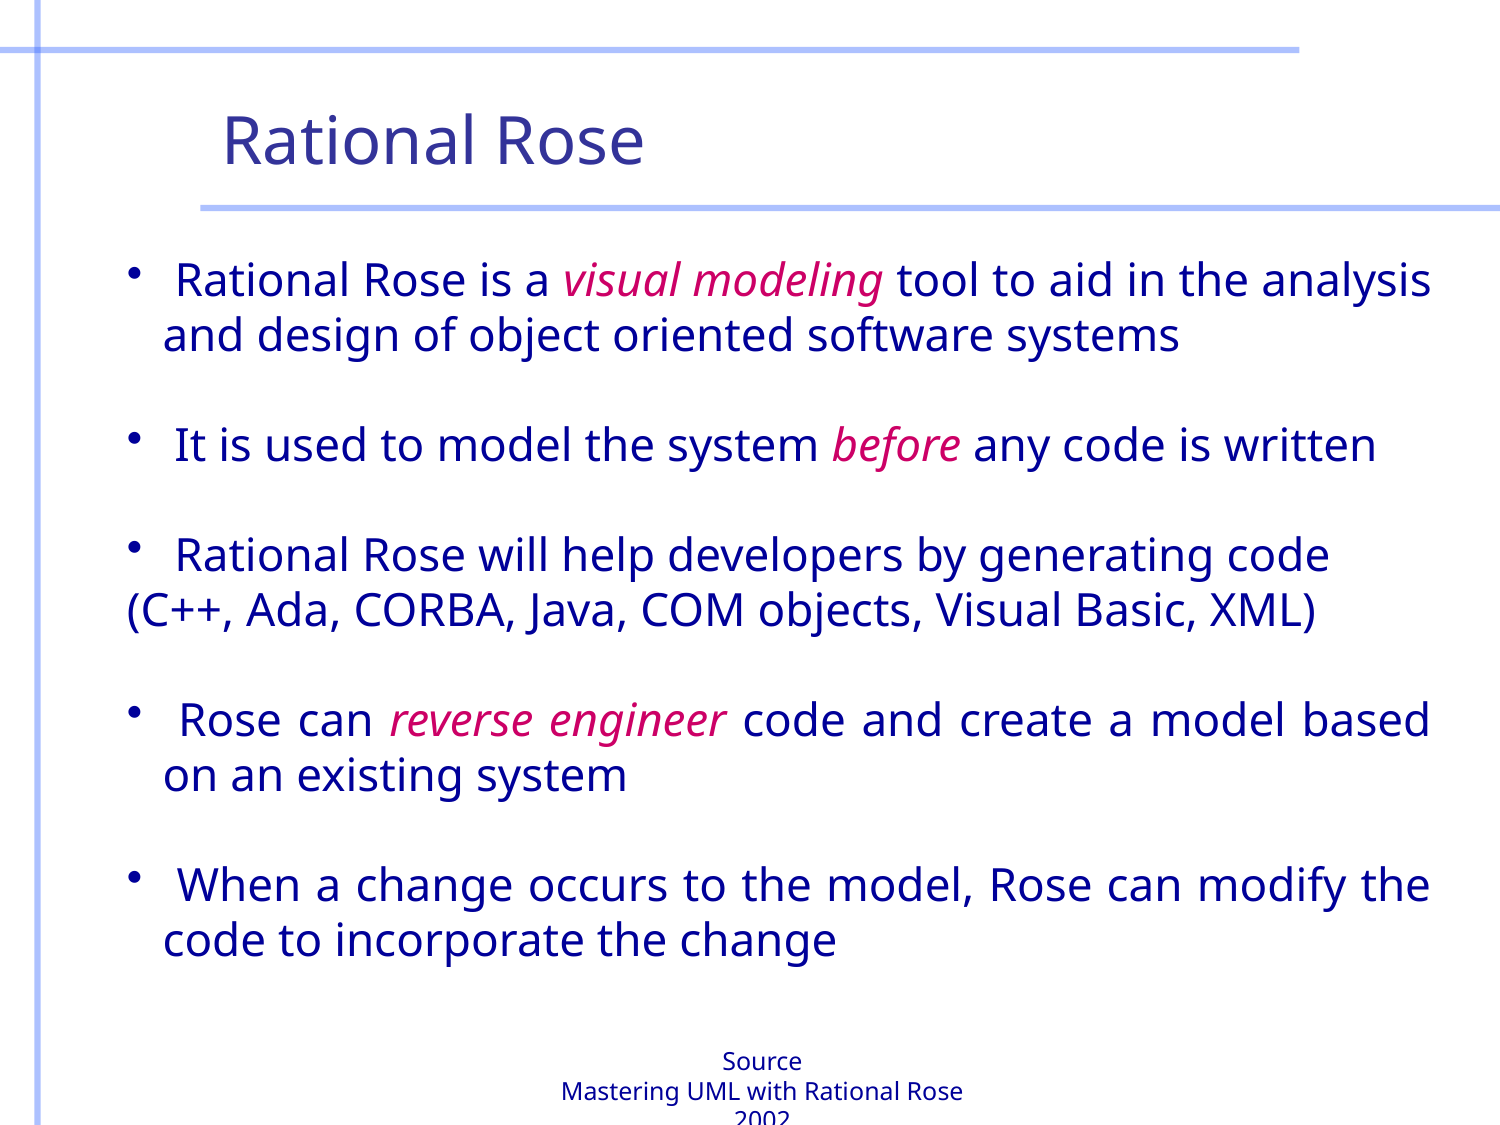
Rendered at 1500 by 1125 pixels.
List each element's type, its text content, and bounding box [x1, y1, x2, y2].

footer Source Mastering UML with Rational Rose 2002 [524, 1037, 1001, 1103]
text_box Rational Rose is a visual modeling tool to aid in the analysis and design of object oriented software systems It is used to model the system before any code is written Rational Rose will help developers by generating code (C++, Ada, CORBA, Java, COM objects, Visual Basic, XML) Rose can reverse engineer code and create a model based on an existing system When a change occurs to the model, Rose can modify the code to incorporate the change [112, 243, 1447, 1028]
text_box Rational Rose [206, 90, 1436, 185]
